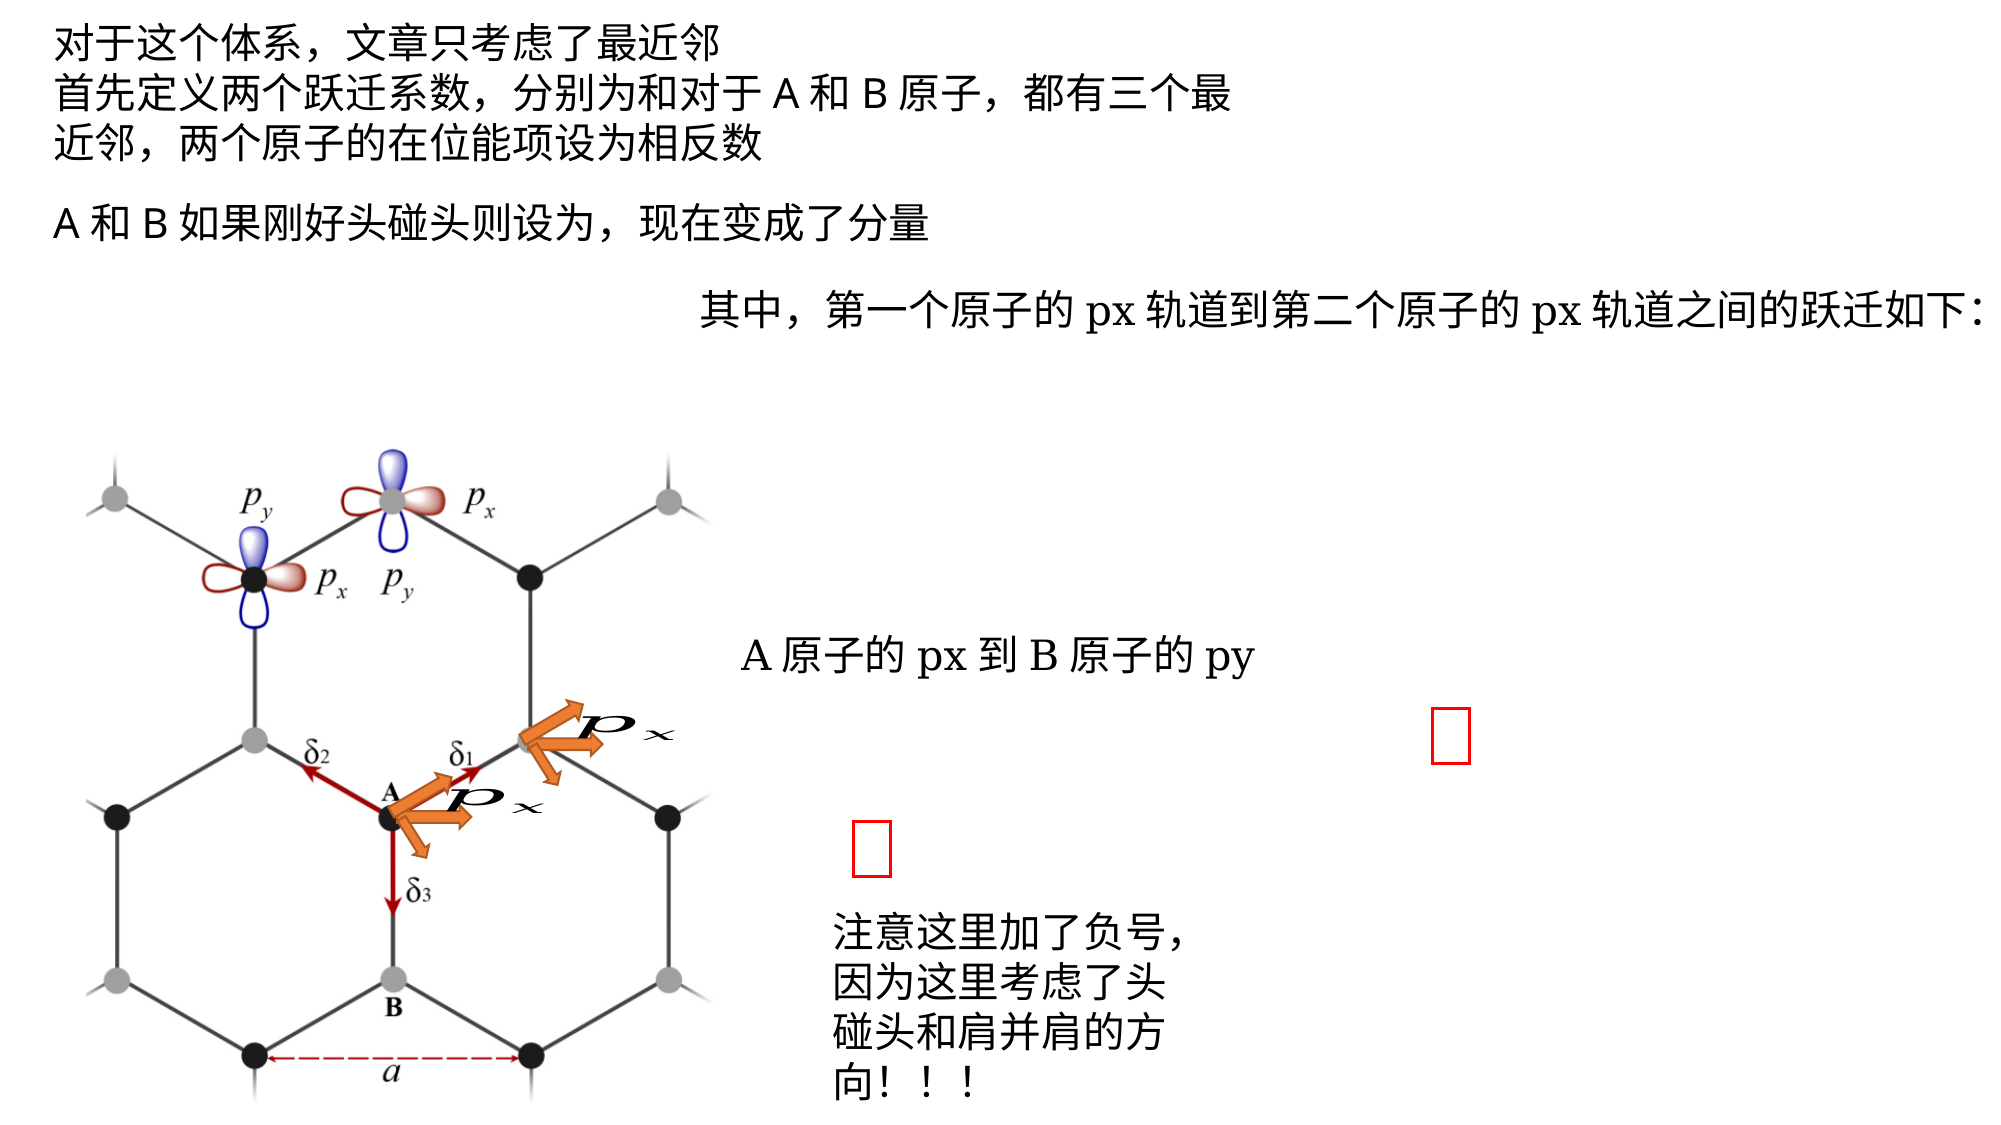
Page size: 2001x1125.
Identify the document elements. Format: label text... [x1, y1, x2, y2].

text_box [86, 400, 757, 1111]
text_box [726, 621, 2000, 899]
text_box 注意这里加了负号，因为这里考虑了头碰头和肩并肩的方向！！！ [817, 899, 1182, 1114]
